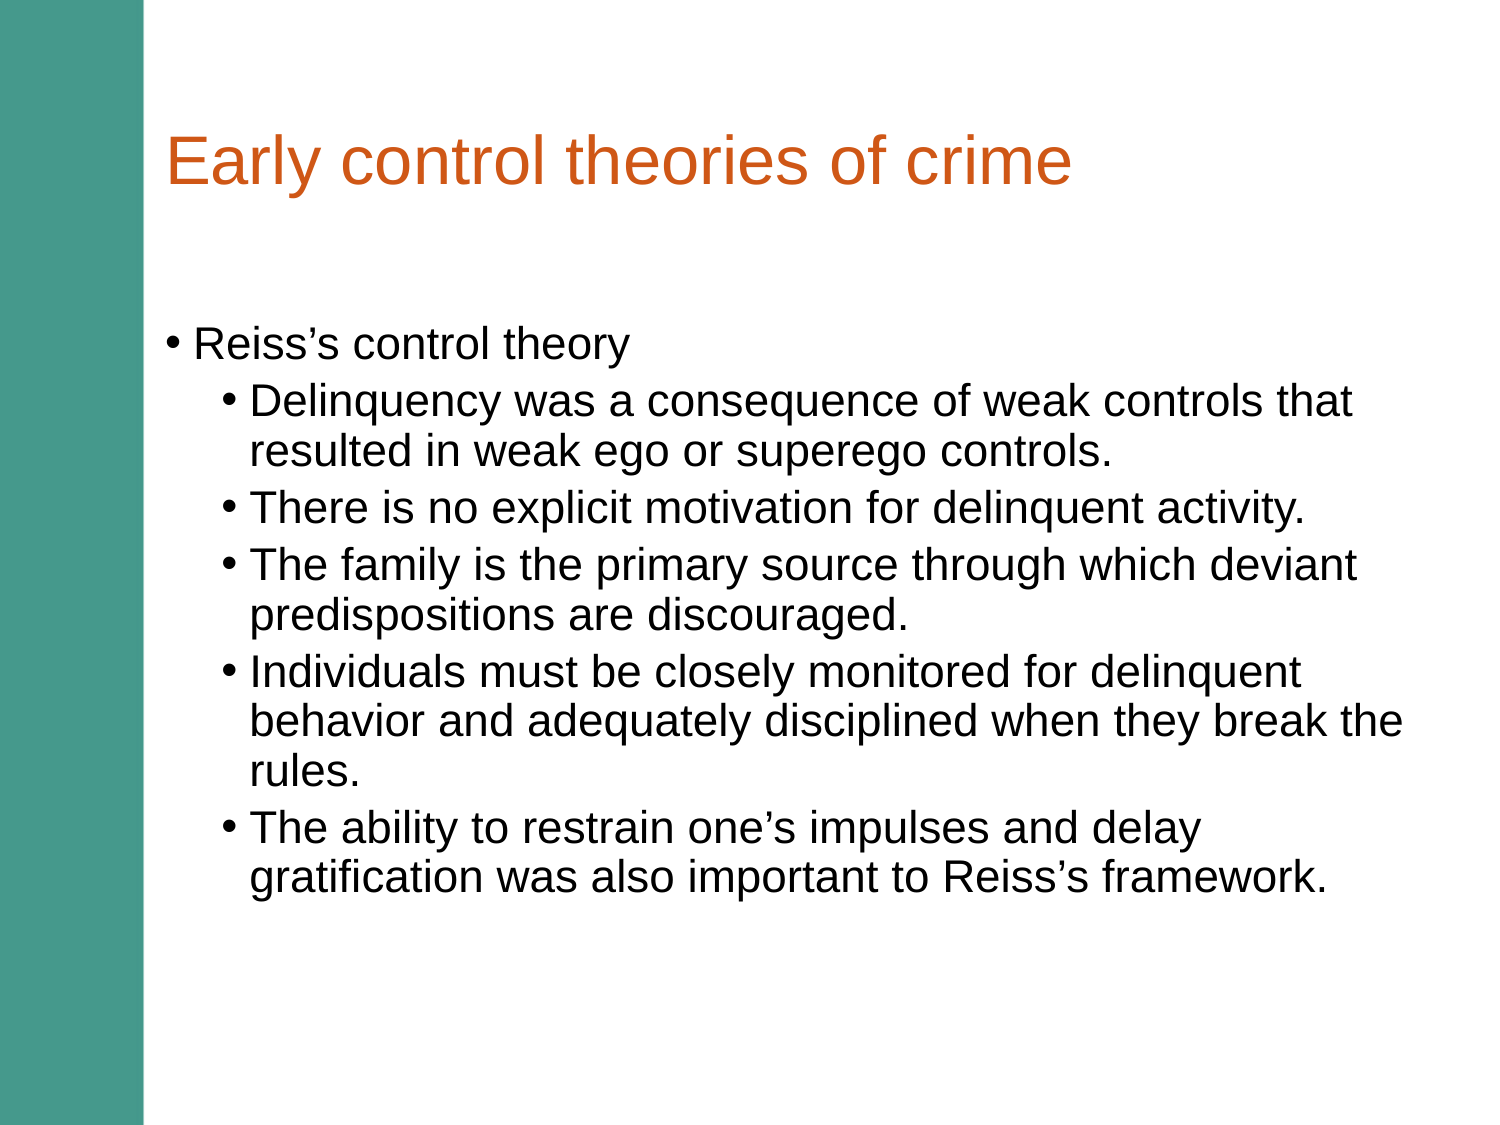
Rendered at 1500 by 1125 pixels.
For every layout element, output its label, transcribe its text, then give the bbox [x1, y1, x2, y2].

title Early control theories of crime [150, 53, 1444, 271]
picture [0, 0, 1500, 1125]
list Reiss’s control theory Delinquency was a consequence of weak controls that resulted in weak ego or superego controls. There is no explicit motivation for delinquent activity. The family is the primary source through which deviant predispositions are discouraged. Individuals must be closely monitored for delinquent behavior and adequately disciplined when they break the rules. The ability to restrain one’s impulses and delay gratification was also important to Reiss’s framework. [150, 312, 1444, 1027]
